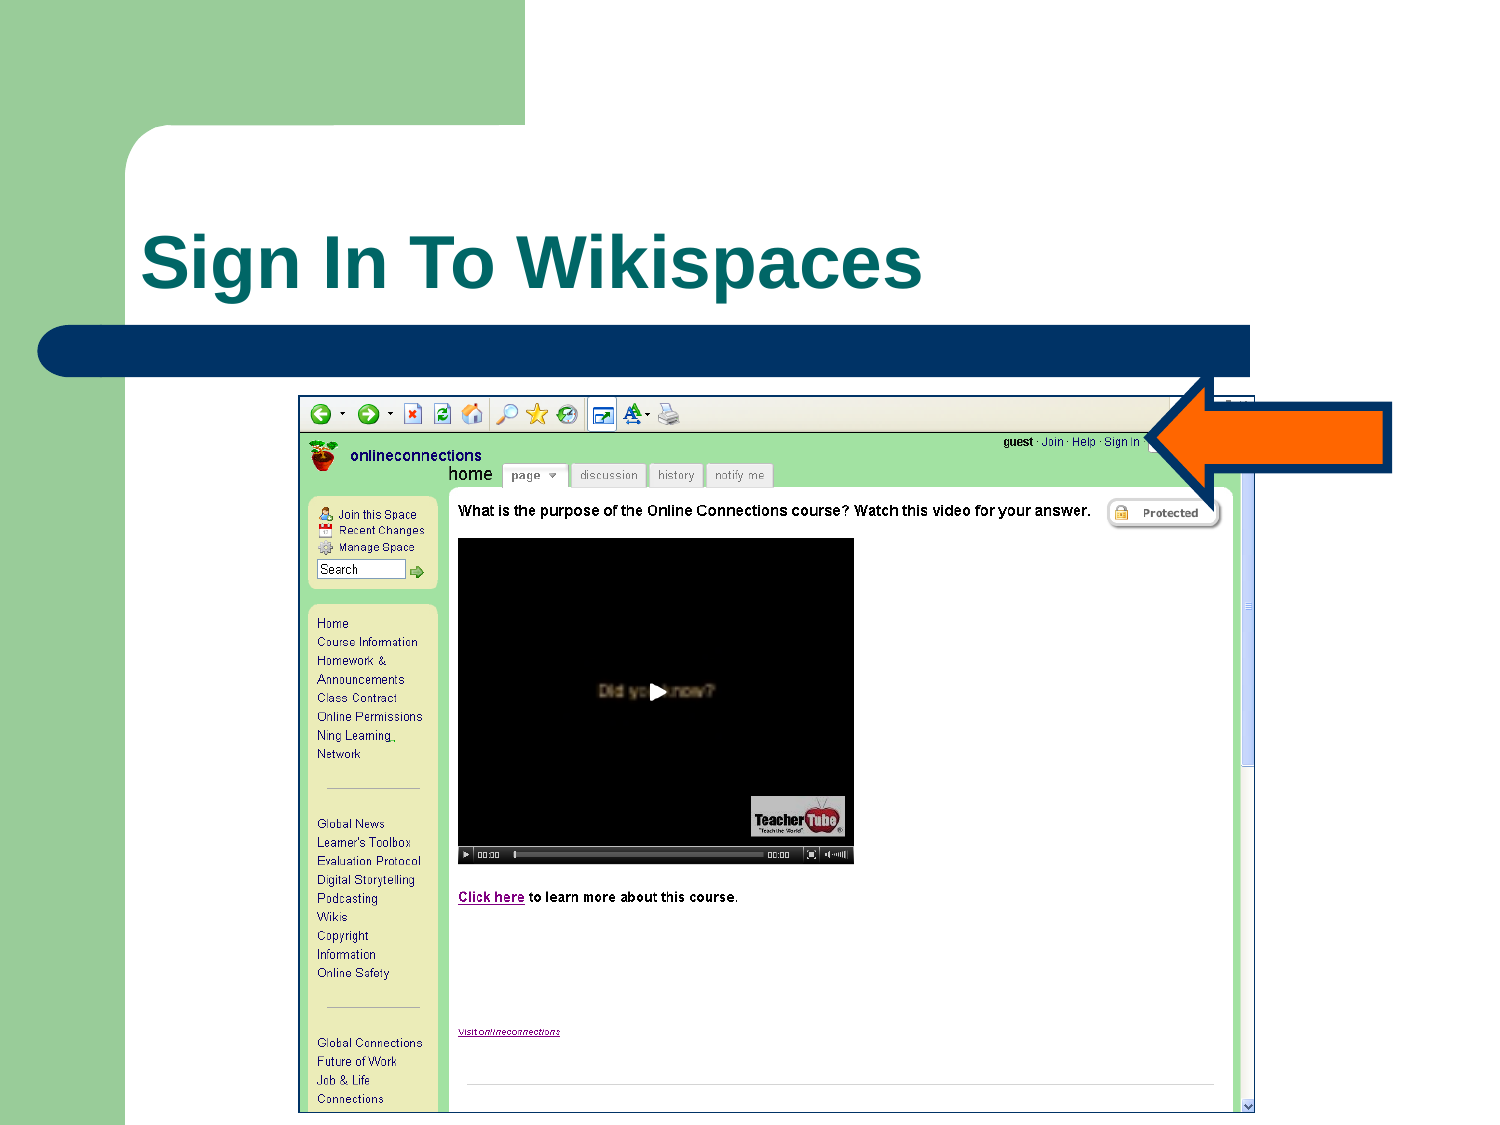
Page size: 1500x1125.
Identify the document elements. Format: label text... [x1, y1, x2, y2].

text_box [299, 374, 1388, 1113]
title Sign In To Wikispaces [124, 124, 1426, 313]
